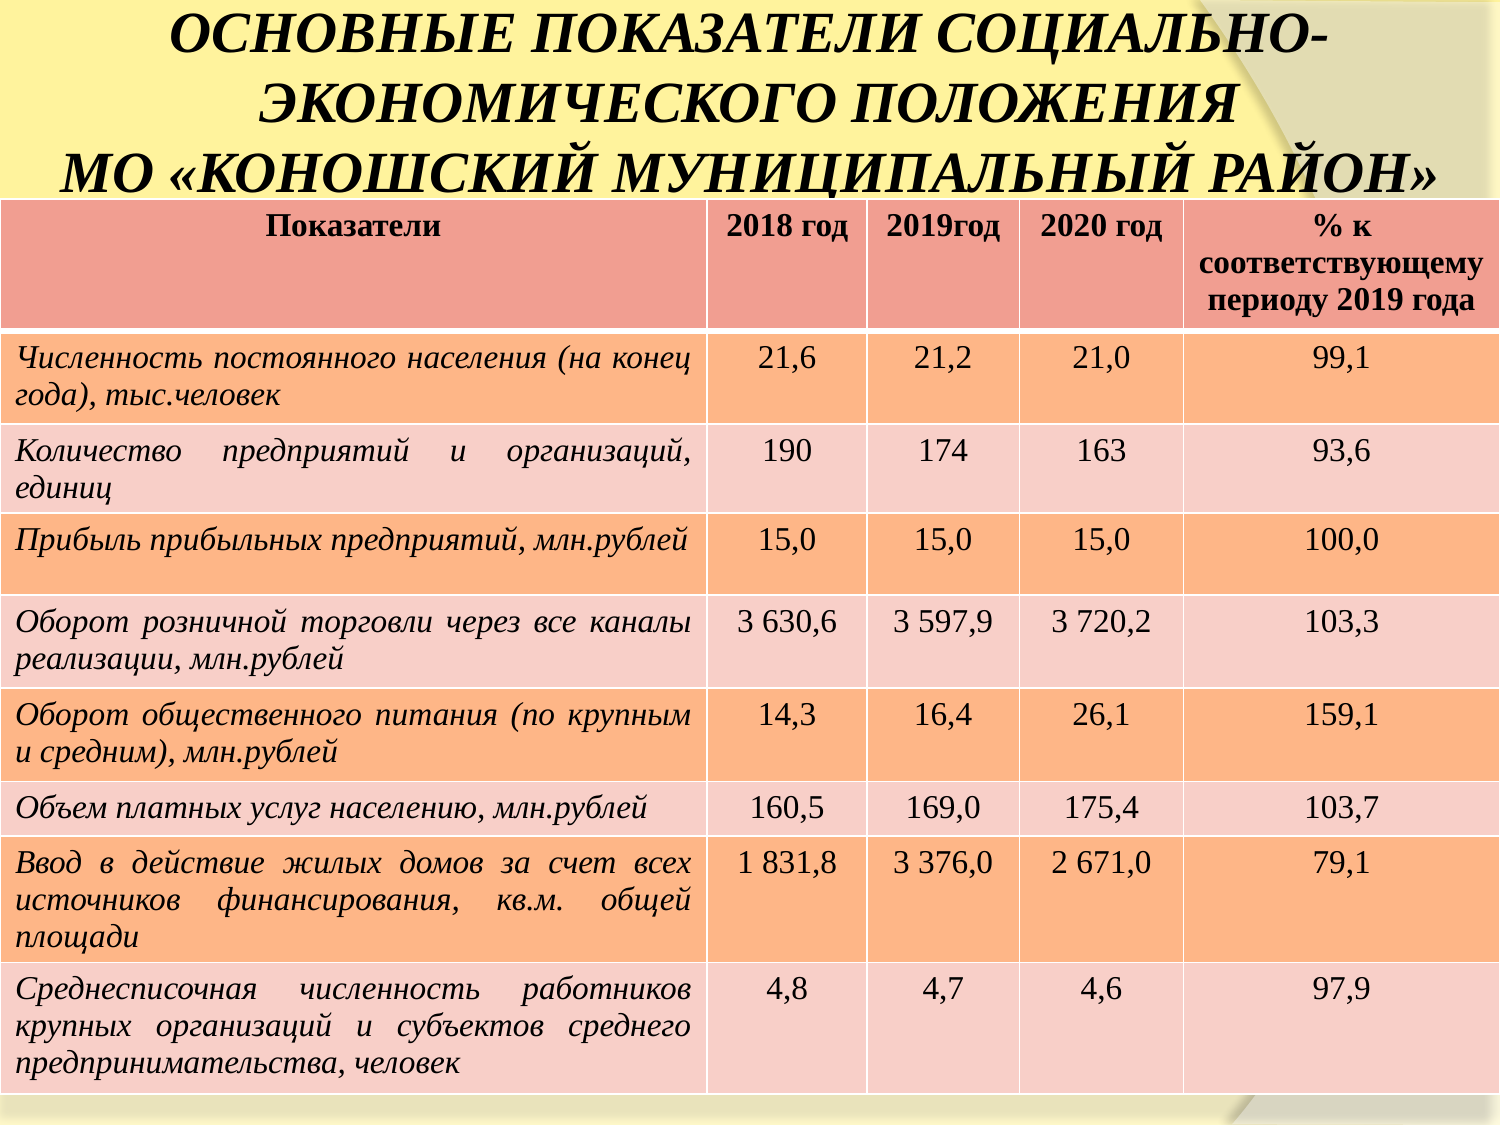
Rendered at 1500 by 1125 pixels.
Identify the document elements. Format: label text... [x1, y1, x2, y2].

table_cell 190 [708, 425, 866, 512]
table_cell 15,0 [1020, 514, 1183, 594]
table_cell 15,0 [868, 514, 1019, 594]
table_cell 21,6 [708, 334, 866, 423]
table_header 2020 год [1020, 200, 1183, 328]
table_cell 103,7 [1184, 782, 1499, 835]
table_cell 14,3 [708, 689, 866, 781]
table_cell 4,8 [708, 963, 866, 1093]
table_cell 4,7 [868, 963, 1019, 1093]
table_cell 174 [868, 425, 1019, 512]
table_cell 163 [1020, 425, 1183, 512]
table_cell 3 720,2 [1020, 596, 1183, 687]
table_cell 79,1 [1184, 837, 1499, 962]
table_cell Ввод в действие жилых домов за счет всех источников финансирования, кв.м. общей площади [1, 837, 706, 962]
table_cell Оборот розничной торговли через все каналы реализации, млн.рублей [1, 596, 706, 687]
table_cell Оборот общественного питания (по крупным и средним), млн.рублей [1, 689, 706, 781]
table_header Показатели [1, 200, 706, 328]
table_cell 100,0 [1184, 514, 1499, 594]
table_cell 169,0 [868, 782, 1019, 835]
table_cell Численность постоянного населения (на конец года), тыс.человек [1, 334, 706, 423]
table_cell 93,6 [1184, 425, 1499, 512]
table_cell Среднесписочная численность работников крупных организаций и субъектов среднего предпринимательства, человек [1, 963, 706, 1093]
table_cell 97,9 [1184, 963, 1499, 1093]
title ОСНОВНЫЕ ПОКАЗАТЕЛИ СОЦИАЛЬНО-ЭКОНОМИЧЕСКОГО ПОЛОЖЕНИЯ МО «КОНОШСКИЙ МУНИЦИПАЛЬНЫЙ РАЙОН» [0, 0, 1500, 198]
table_header 2018 год [708, 200, 866, 328]
table_cell Количество предприятий и организаций, единиц [1, 425, 706, 512]
table_cell 26,1 [1020, 689, 1183, 781]
table_cell 2 671,0 [1020, 837, 1183, 962]
table_cell 3 597,9 [868, 596, 1019, 687]
table_cell 3 630,6 [708, 596, 866, 687]
table_cell 159,1 [1184, 689, 1499, 781]
table_cell 175,4 [1020, 782, 1183, 835]
table_cell 99,1 [1184, 334, 1499, 423]
table_cell 3 376,0 [868, 837, 1019, 962]
table_cell 4,6 [1020, 963, 1183, 1093]
table_cell 15,0 [708, 514, 866, 594]
table_cell 16,4 [868, 689, 1019, 781]
table_cell Объем платных услуг населению, млн.рублей [1, 782, 706, 835]
table_cell 21,0 [1020, 334, 1183, 423]
table_header 2019год [868, 200, 1019, 328]
table_cell Прибыль прибыльных предприятий, млн.рублей [1, 514, 706, 594]
table_cell 103,3 [1184, 596, 1499, 687]
table_cell 21,2 [868, 334, 1019, 423]
table_cell 160,5 [708, 782, 866, 835]
table_cell 1 831,8 [708, 837, 866, 962]
table_header % к соответствующему периоду 2019 года [1184, 200, 1499, 328]
